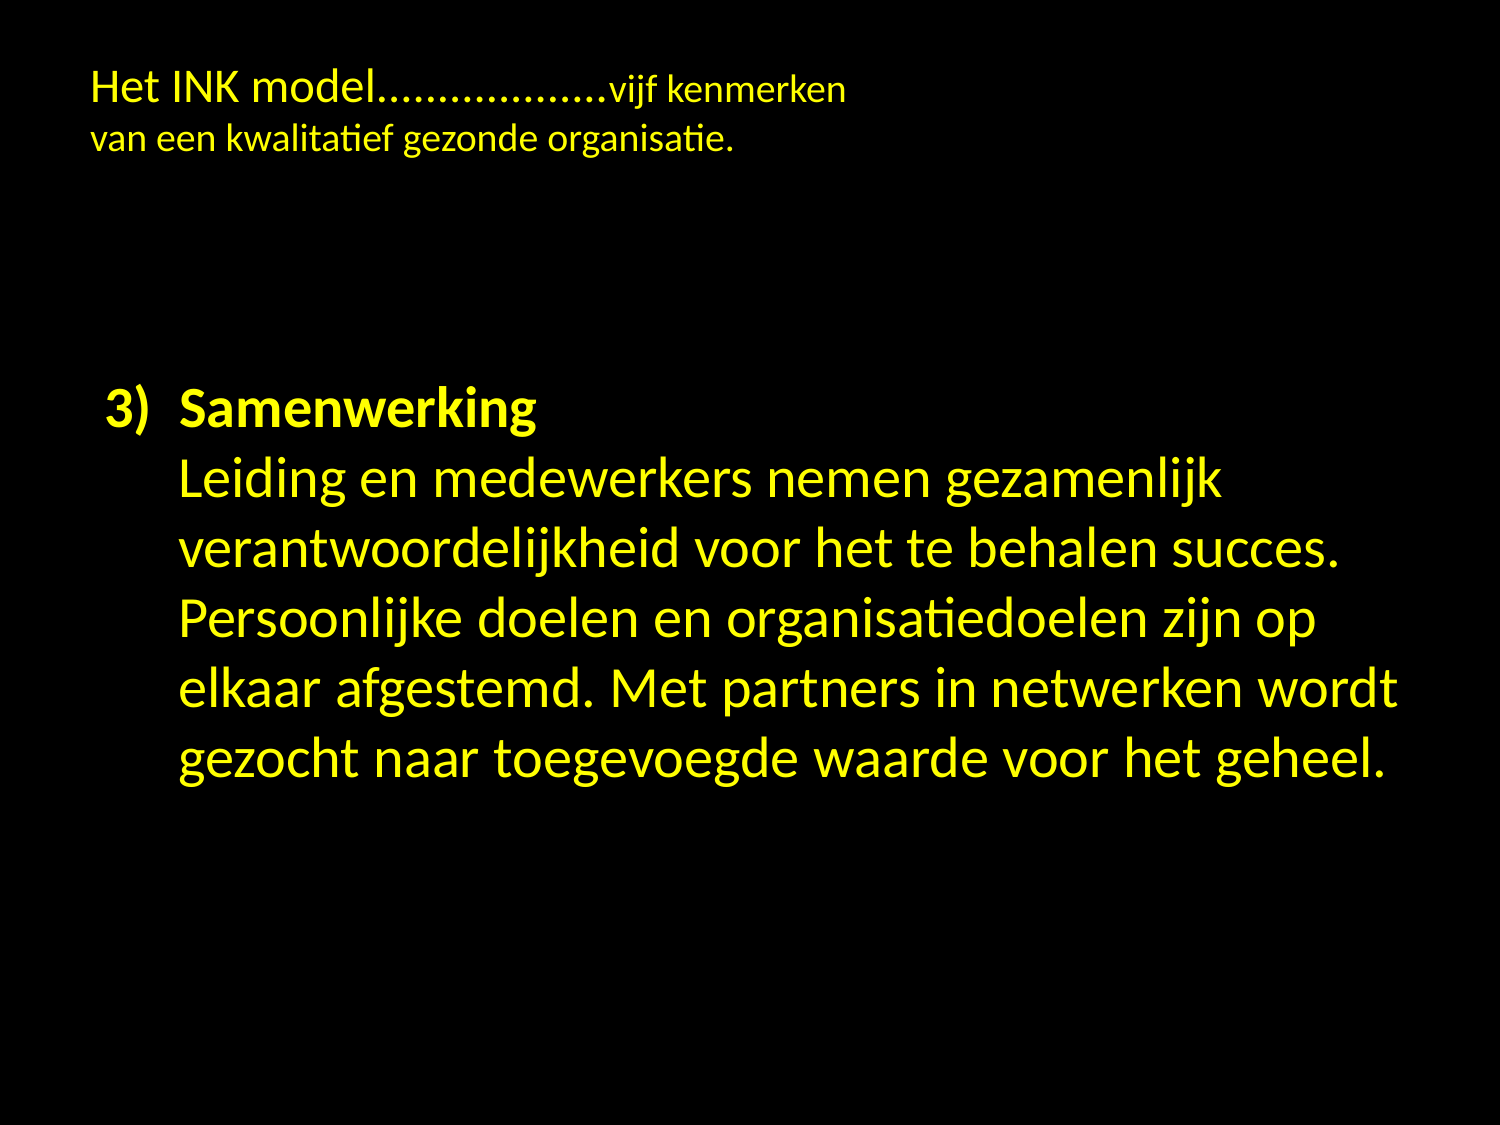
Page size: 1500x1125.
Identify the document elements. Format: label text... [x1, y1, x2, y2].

title Het INK model...................vijf kenmerken van een kwalitatief gezonde organisatie. [75, 45, 1429, 168]
text_box 3) Samenwerking Leiding en medewerkers nemen gezamenlijk verantwoordelijkheid voor het te behalen succes. Persoonlijke doelen en organisatiedoelen zijn op elkaar afgestemd. Met partners in netwerken wordt gezocht naar toegevoegde waarde voor het geheel. [89, 361, 1418, 797]
